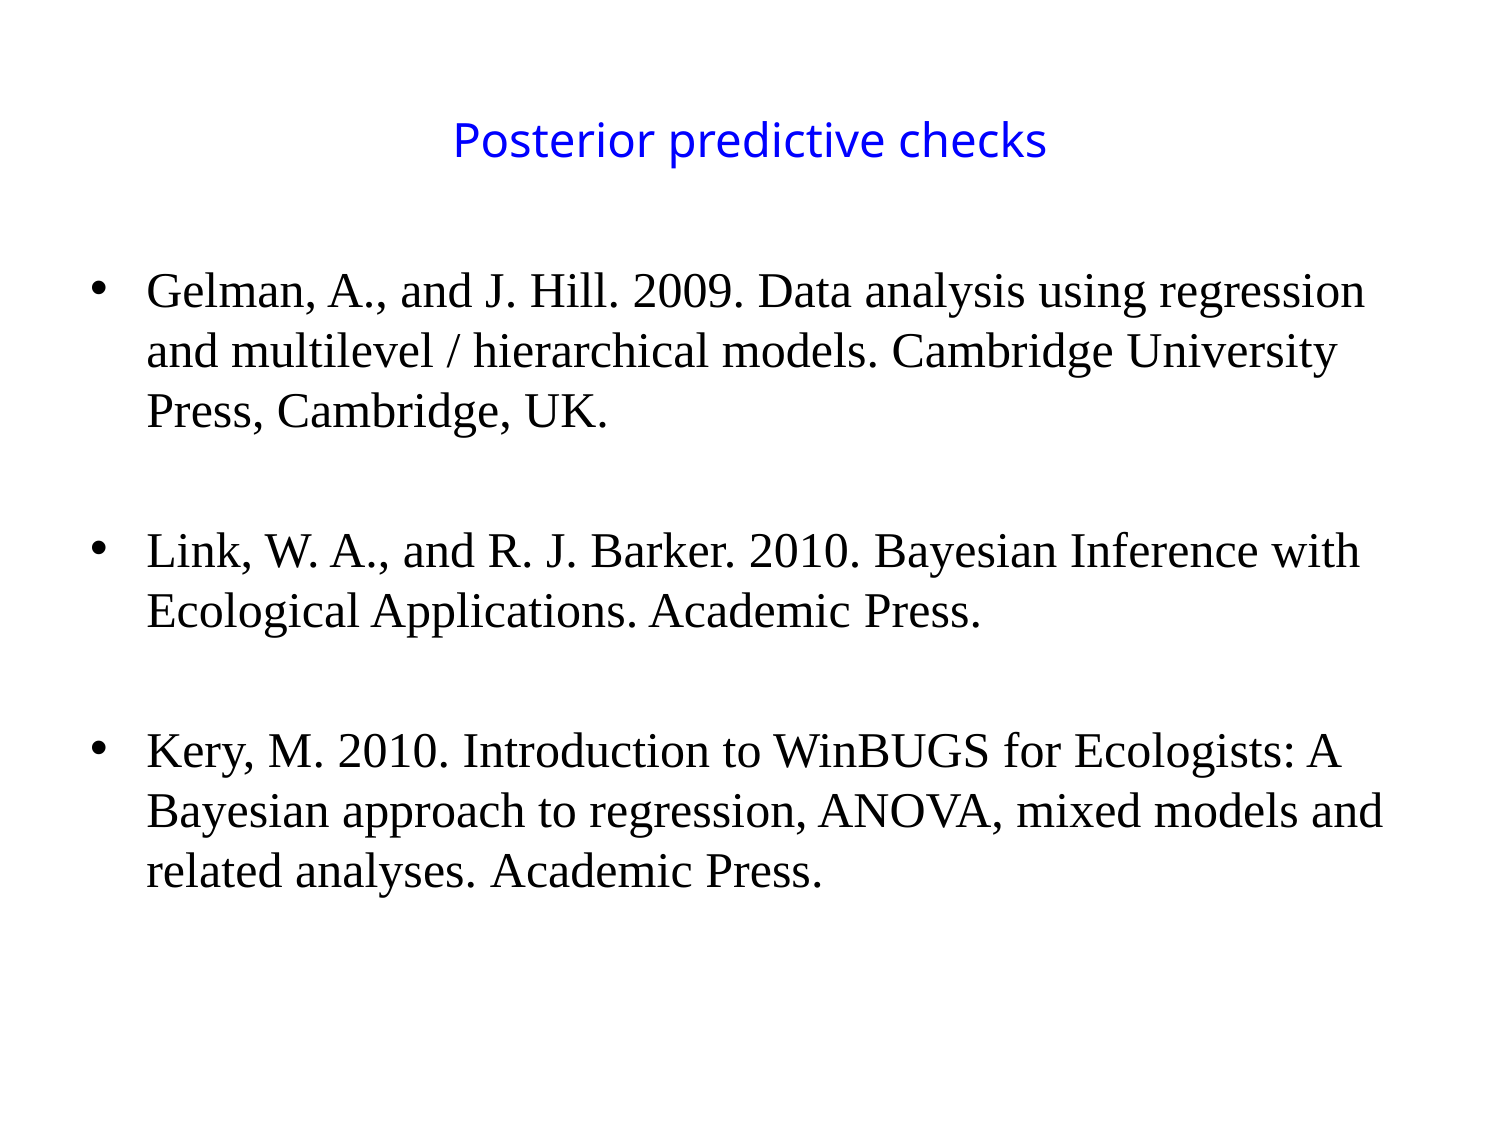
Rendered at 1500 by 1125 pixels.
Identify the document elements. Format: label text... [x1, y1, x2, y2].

title Posterior predictive checks [75, 45, 1425, 233]
list Gelman, A., and J. Hill. 2009. Data analysis using regression and multilevel / hierarchical models. Cambridge University Press, Cambridge, UK. Link, W. A., and R. J. Barker. 2010. Bayesian Inference with Ecological Applications. Academic Press. Kery, M. 2010. Introduction to WinBUGS for Ecologists: A Bayesian approach to regression, ANOVA, mixed models and related analyses. Academic Press. [75, 249, 1425, 993]
